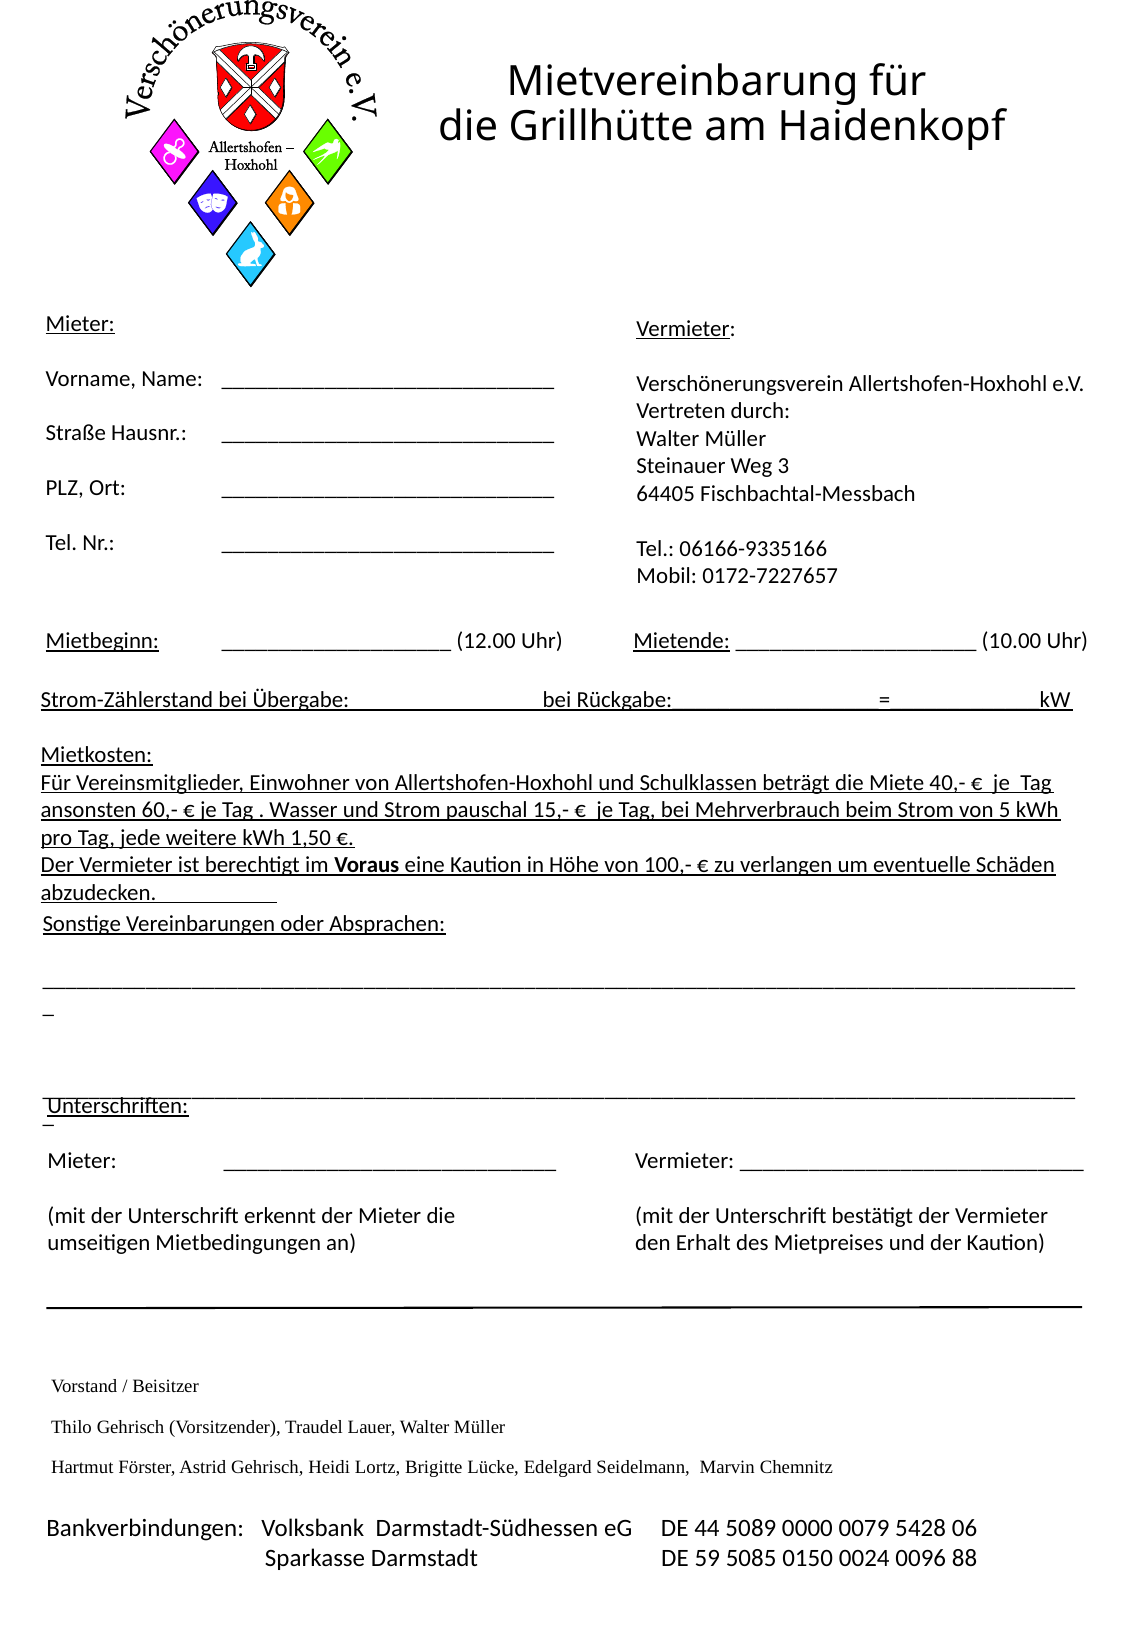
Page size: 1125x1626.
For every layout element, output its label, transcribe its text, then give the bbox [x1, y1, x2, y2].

text_box Sonstige Vereinbarungen oder Absprachen: ___________________________________________________________________________________________ ___________________________________________________________________________________________ [27, 901, 1101, 1136]
text_box Vermieter: Verschönerungsverein Allertshofen-Hoxhohl e.V. Vertreten durch: Walter Müller Steinauer Weg 3 64405 Fischbachtal-Messbach Tel.: 06166-9335166 Mobil: 0172-7227657 [621, 305, 1101, 596]
title Mietvereinbarung für die Grillhütte am Haidenkopf [378, 38, 1106, 158]
text_box Unterschriften: Mieter: _____________________________ Vermieter: ______________________________ (mit der Unterschrift erkennt der Mieter die (mit der Unterschrift bestätigt der Vermieter umseitigen Mietbedingungen an) den Erhalt des Mietpreises und der Kaution) [32, 1083, 1106, 1263]
text_box Bankverbindungen: Volksbank Darmstadt-Südhessen eG DE 44 5089 0000 0079 5428 06 Sparkasse Darmstadt DE 59 5085 0150 0024 0096 88 [25, 1504, 1083, 1579]
text_box Mieter: Vorname, Name: _____________________________ Straße Hausnr.: _____________________________ PLZ, Ort: _____________________________ Tel. Nr.: _____________________________ [30, 300, 582, 563]
subtitle Vorstand / Beisitzer Thilo Gehrisch (Vorsitzender), Traudel Lauer, Walter Müller Hartmut Förster, Astrid Gehrisch, Heidi Lortz, Brigitte Lücke, Edelgard Seidelmann, Marvin Chemnitz [35, 1369, 1100, 1495]
text_box Strom-Zählerstand bei Übergabe: bei Rückgabe:__________________=_____________kW Mietkosten: Für Vereinsmitglieder, Einwohner von Allertshofen-Hoxhohl und Schulklassen beträgt die Miete 40,- € je Tag ansonsten 60,- € je Tag . Wasser und Strom pauschal 15,- € je Tag, bei Mehrverbrauch beim Strom von 5 kWh pro Tag, jede weitere kWh 1,50 €. Der Vermieter ist berechtigt im Voraus eine Kaution in Höhe von 100,- € zu verlangen um eventuelle Schäden abzudecken. [25, 677, 1099, 967]
text_box Mietbeginn: ____________________ (12.00 Uhr) Mietende: _____________________ (10.00 Uhr) [30, 617, 1104, 661]
picture [125, 0, 378, 288]
